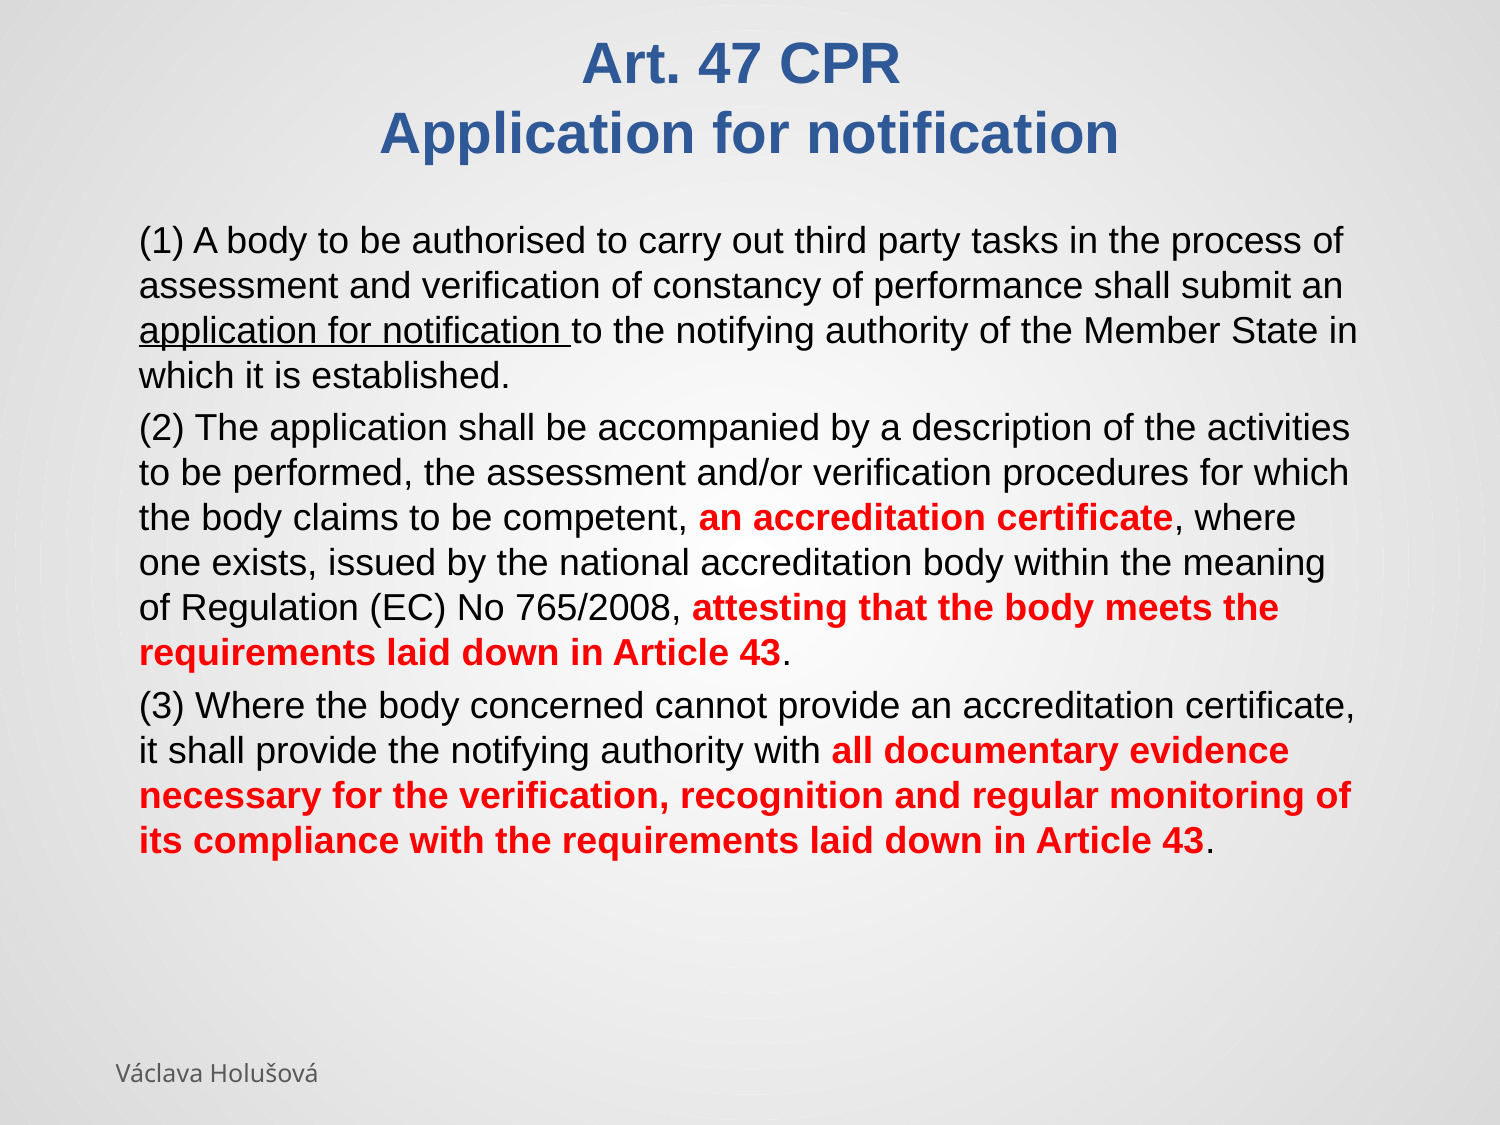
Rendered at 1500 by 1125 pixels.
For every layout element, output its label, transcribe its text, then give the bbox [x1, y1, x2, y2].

footer Václava Holušová [108, 1042, 576, 1103]
list (1) A body to be authorised to carry out third party tasks in the process of assessment and verification of constancy of performance shall submit an application for notification to the notifying authority of the Member State in which it is established. (2) The application shall be accompanied by a description of the activities to be performed, the assessment and/or verification procedures for which the body claims to be competent, an accreditation certificate, where one exists, issued by the national accreditation body within the meaning of Regulation (EC) No 765/2008, attesting that the body meets the requirements laid down in Article 43. (3) Where the body concerned cannot provide an accreditation certificate, it shall provide the notifying authority with all documentary evidence necessary for the verification, recognition and regular monitoring of its compliance with the requirements laid down in Article 43. [123, 208, 1376, 1059]
title Art. 47 CPR Application for notification [75, 30, 1425, 173]
